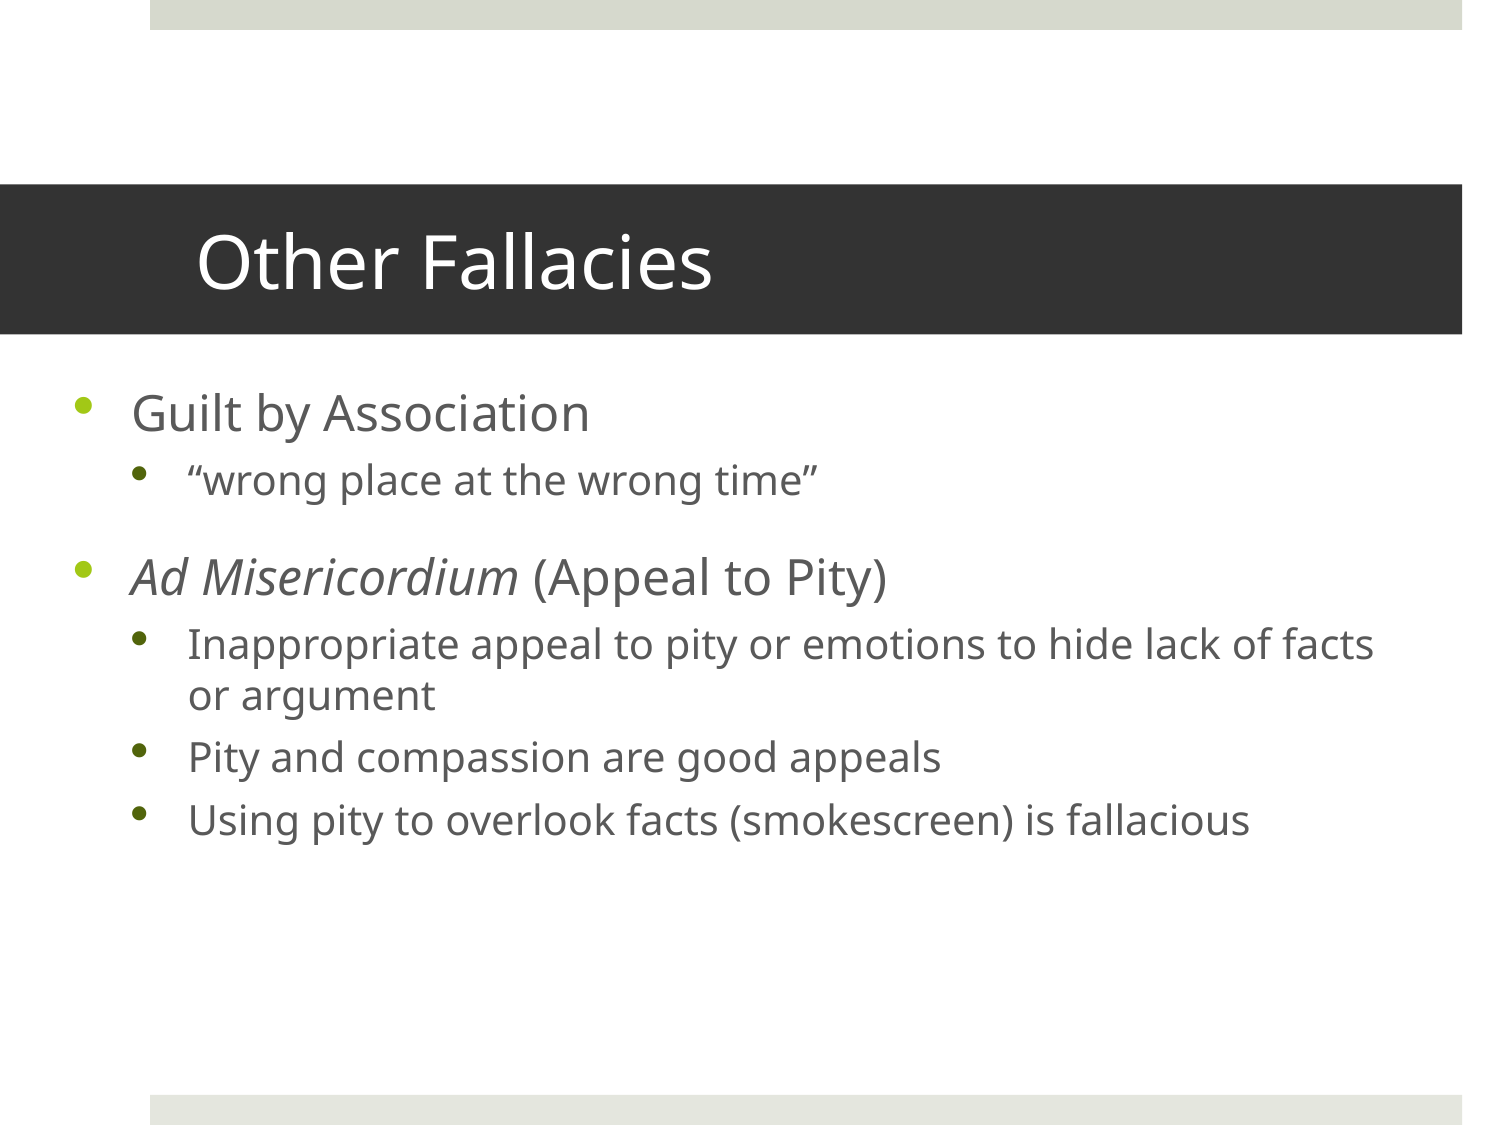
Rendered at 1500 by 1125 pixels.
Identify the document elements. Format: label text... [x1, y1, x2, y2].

title Other Fallacies [0, 184, 1463, 335]
list Guilt by Association “wrong place at the wrong time” Ad Misericordium (Appeal to Pity) Inappropriate appeal to pity or emotions to hide lack of facts or argument Pity and compassion are good appeals Using pity to overlook facts (smokescreen) is fallacious [59, 373, 1432, 1028]
